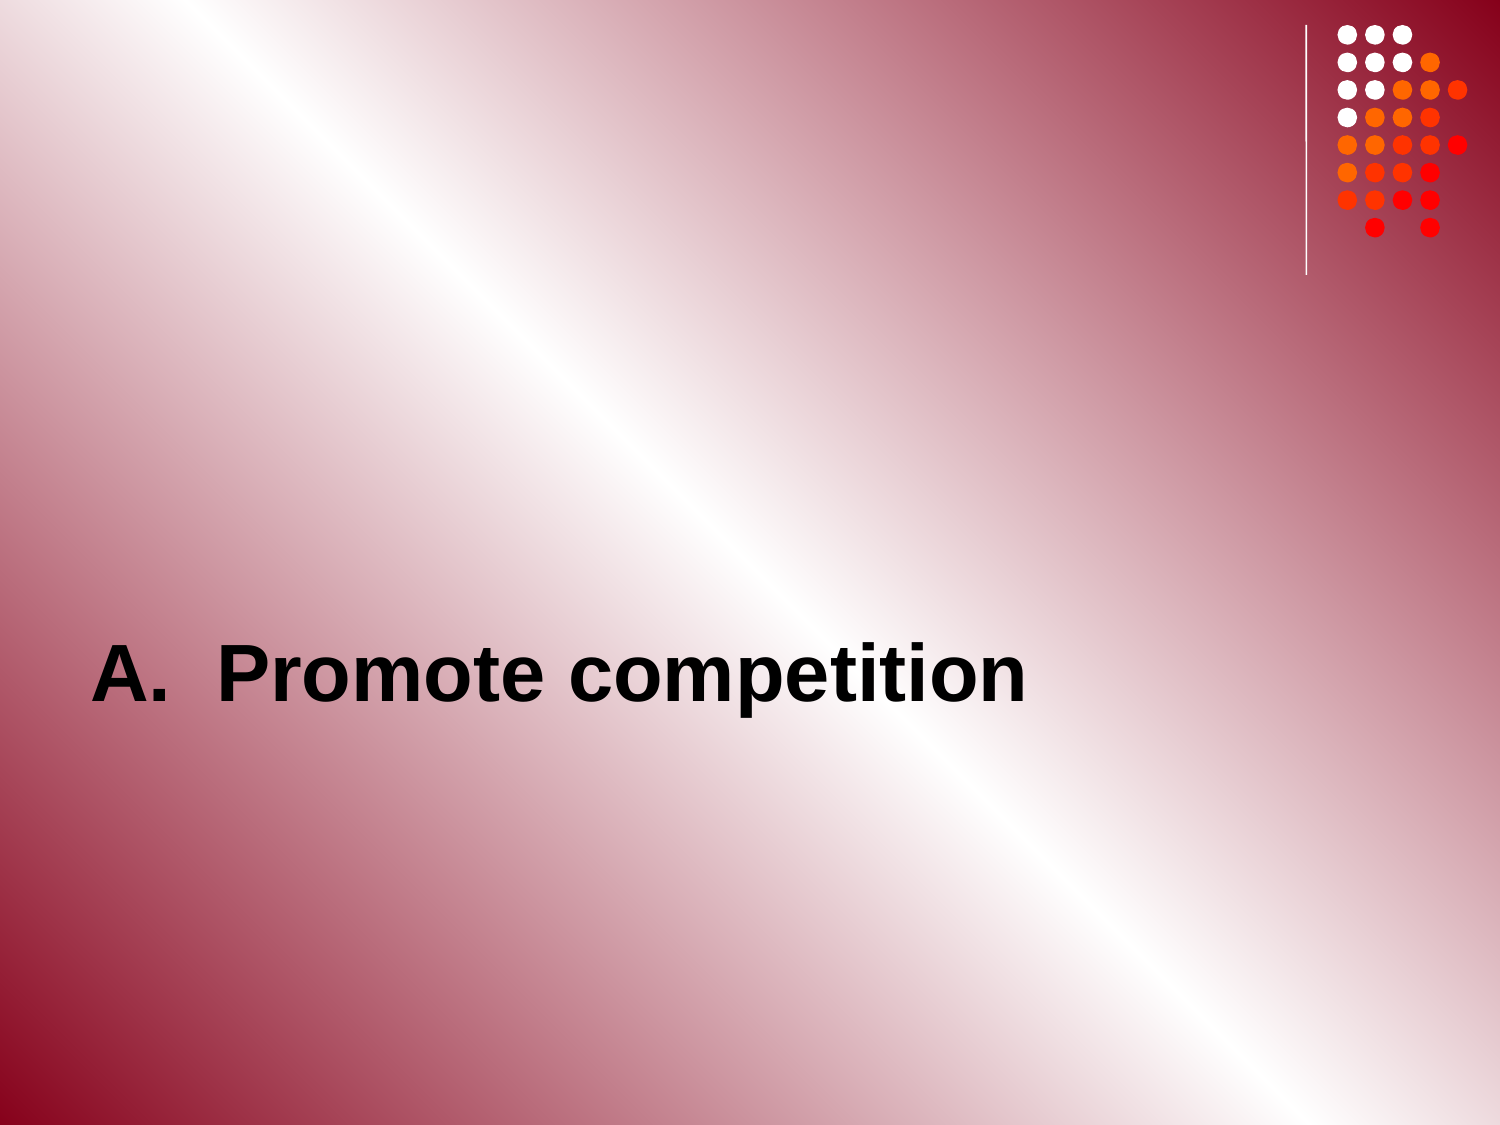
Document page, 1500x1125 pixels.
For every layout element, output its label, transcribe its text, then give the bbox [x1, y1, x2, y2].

title A. Promote competition [75, 512, 1313, 725]
